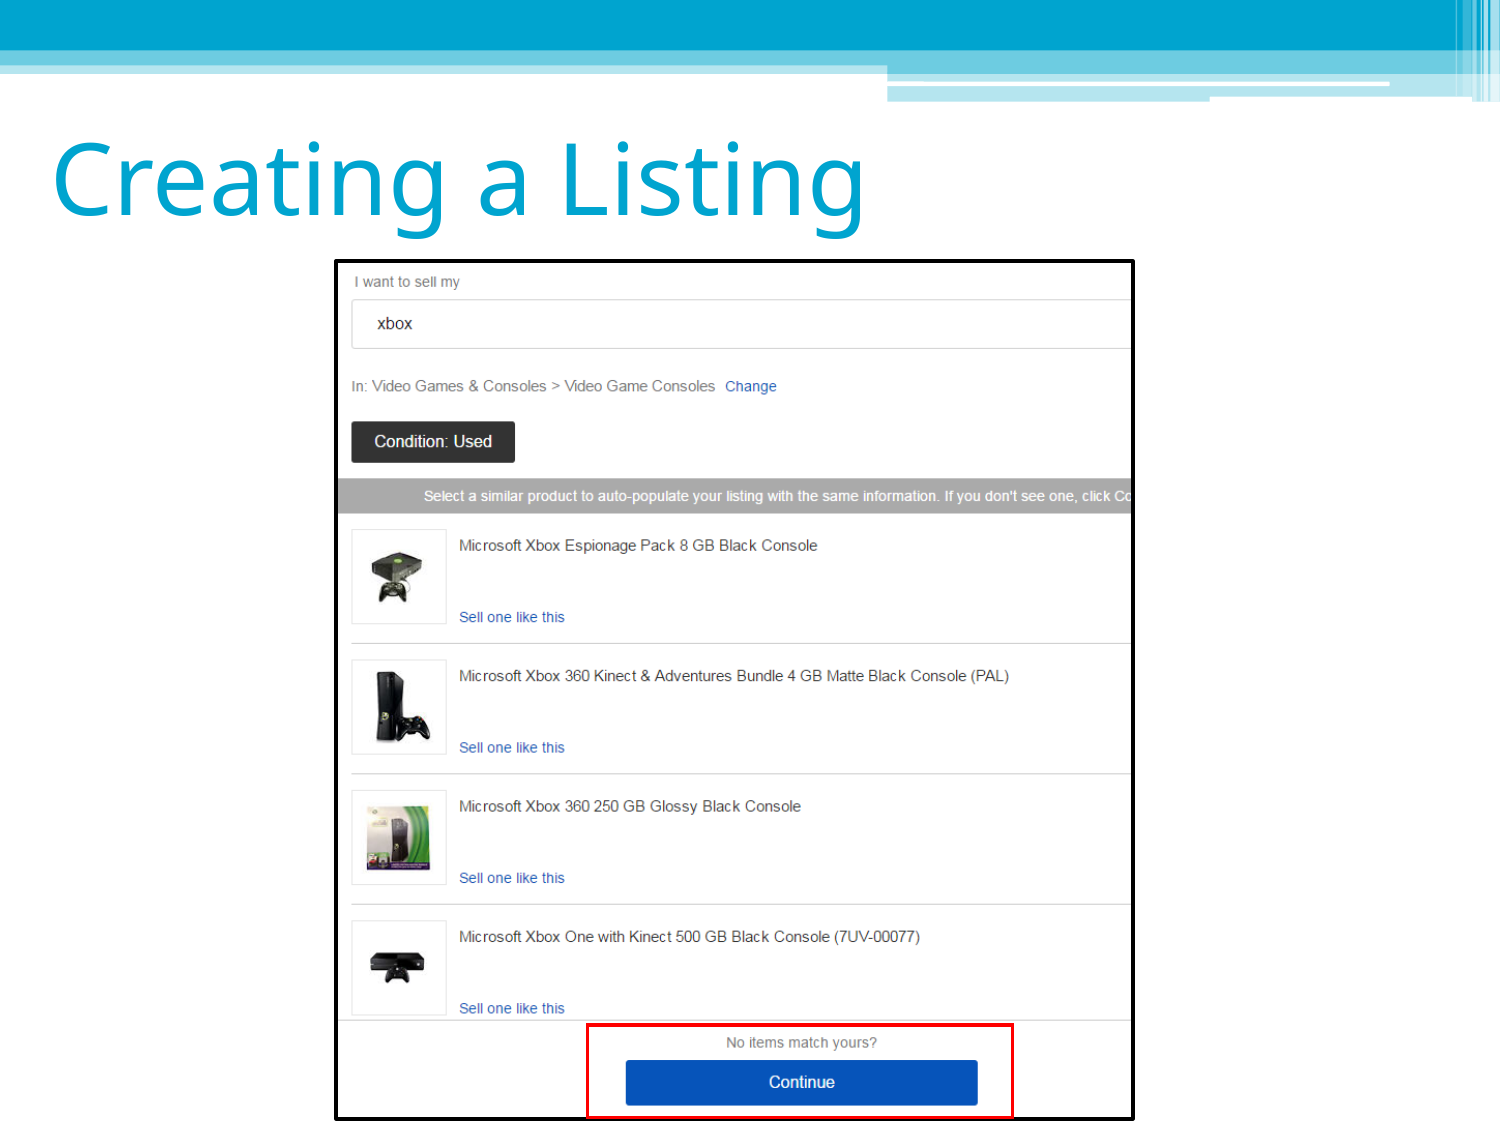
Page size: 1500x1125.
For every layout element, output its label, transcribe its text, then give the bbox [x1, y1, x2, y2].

picture [337, 262, 1132, 1118]
title Creating a Listing [35, 87, 1386, 263]
